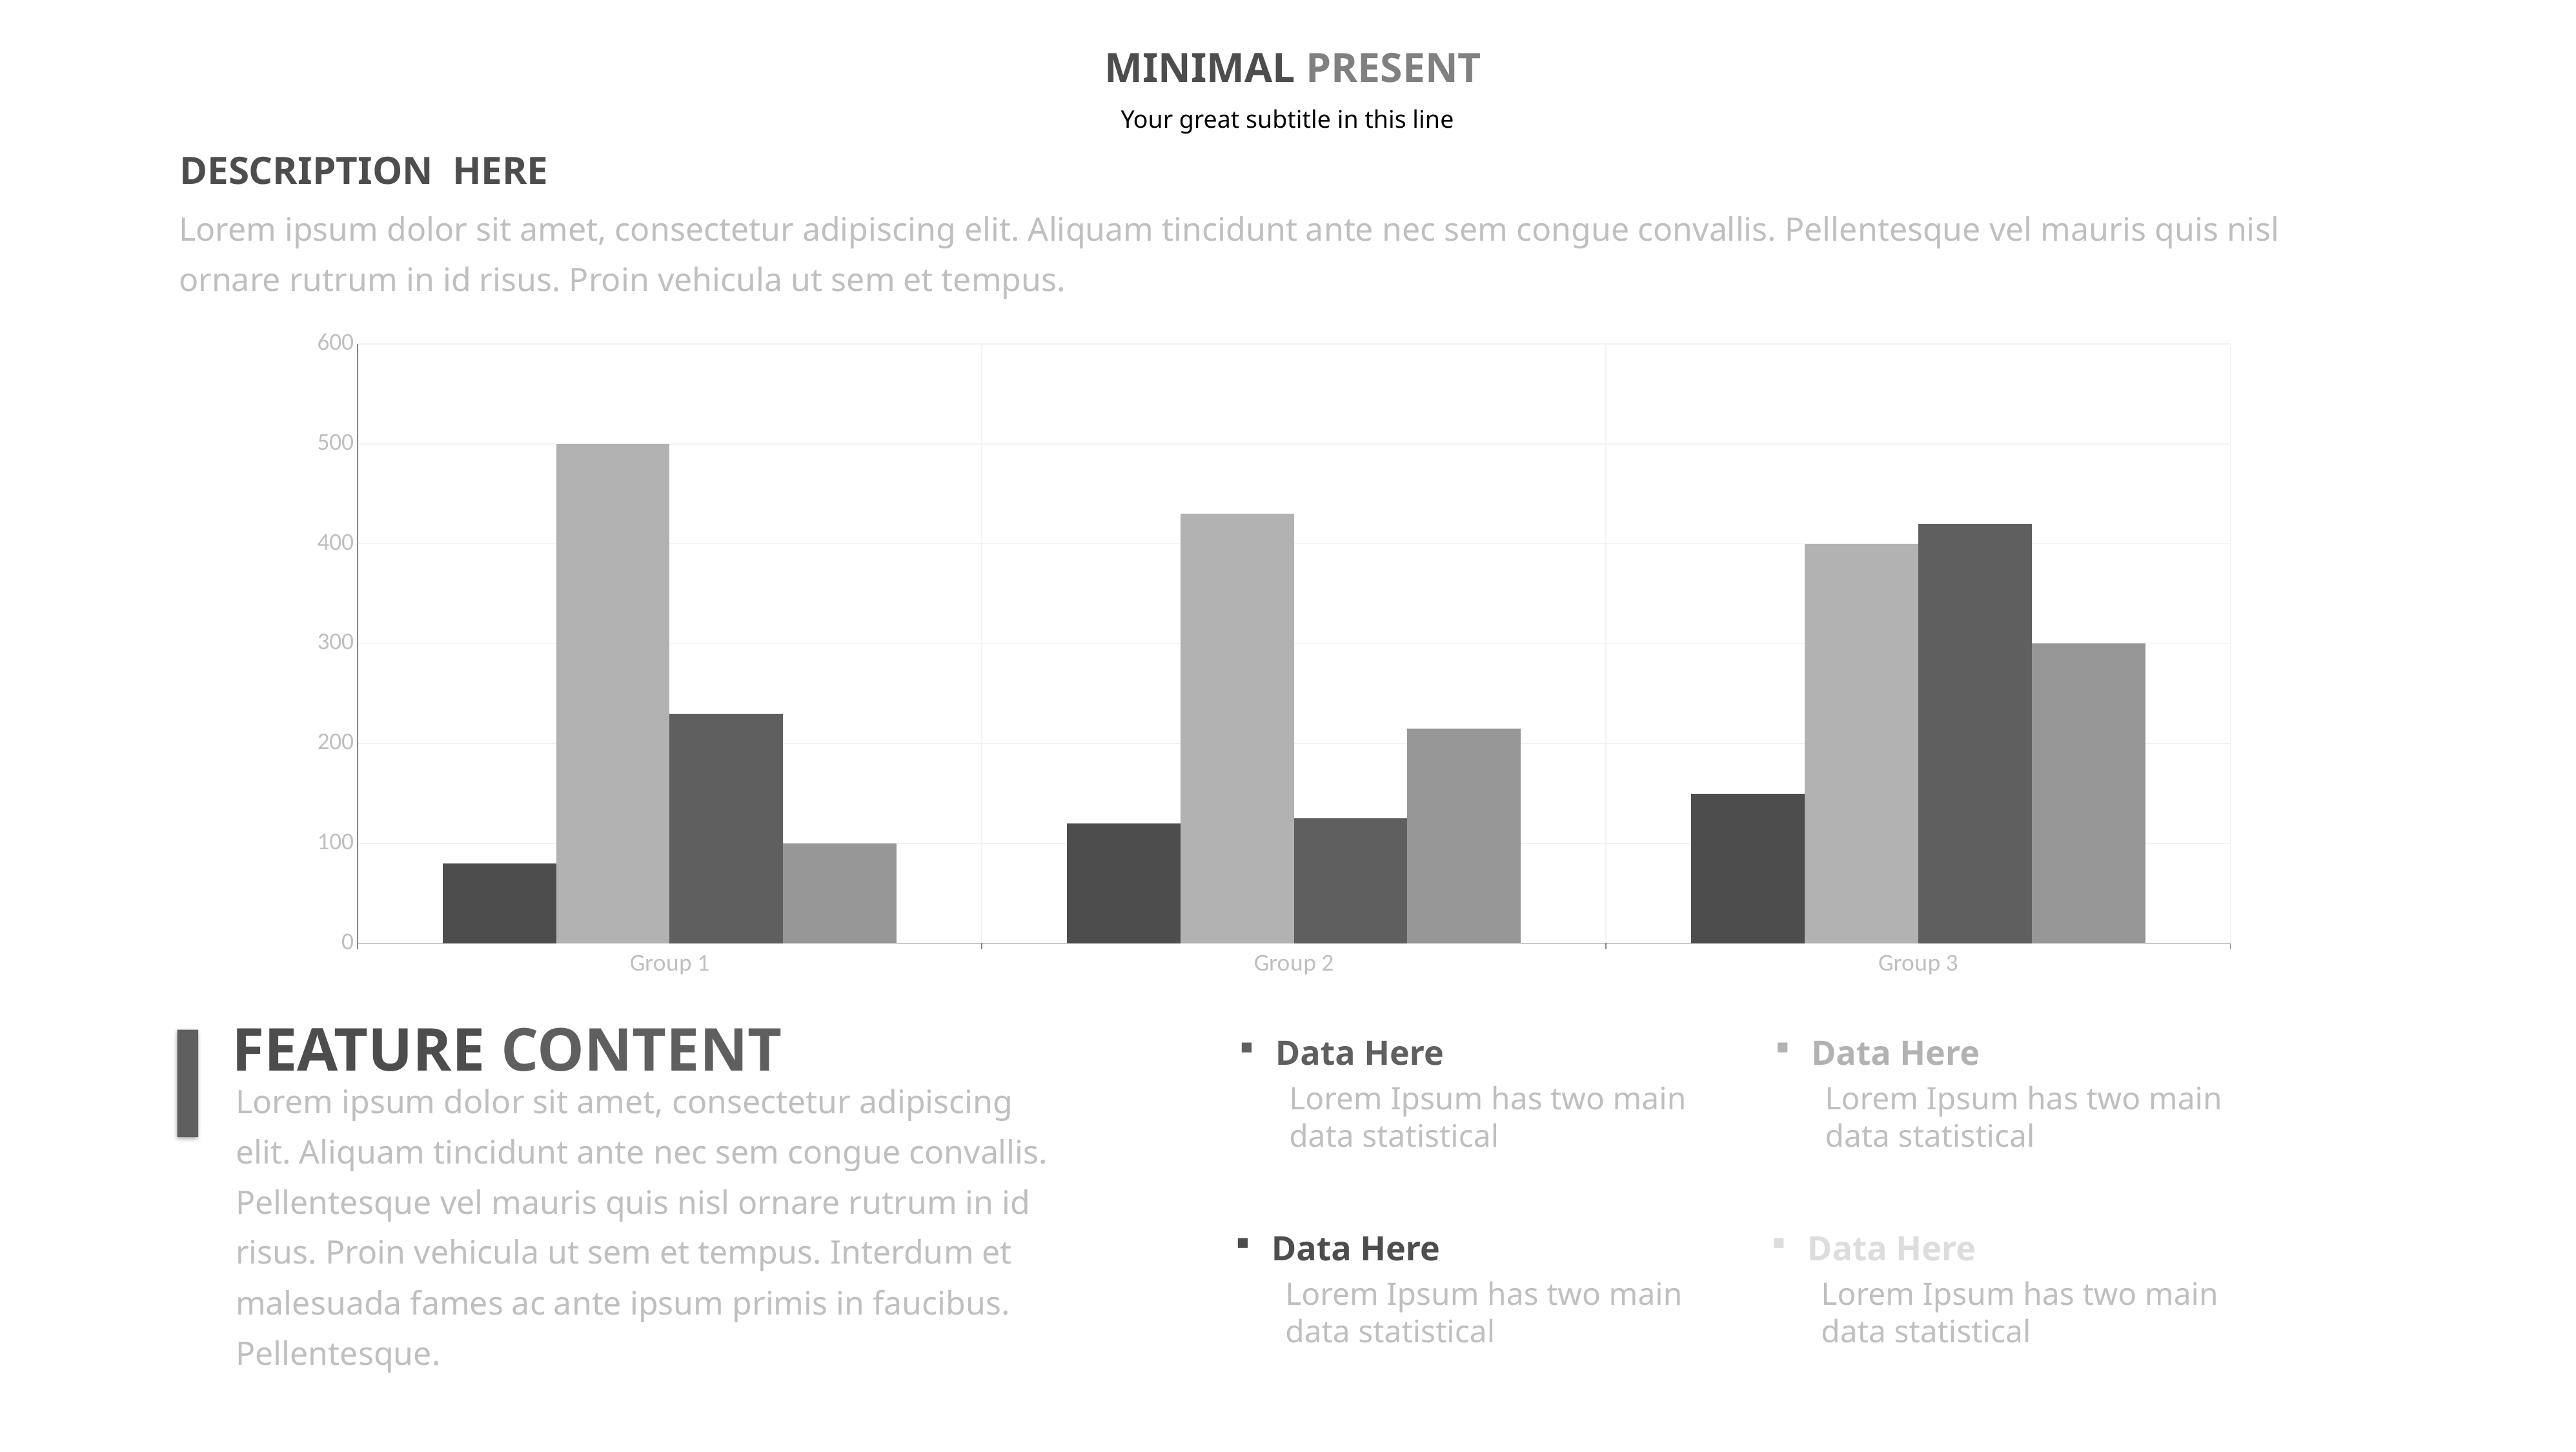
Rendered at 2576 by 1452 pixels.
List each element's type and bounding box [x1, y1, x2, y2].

text_box [1231, 1222, 1733, 1365]
chart [233, 330, 2280, 1007]
text_box [1235, 1026, 1737, 1169]
text_box [177, 1007, 1167, 1361]
text_box [152, 137, 2393, 312]
text_box [1767, 1222, 2269, 1365]
text_box [1770, 1026, 2273, 1169]
text_box [803, 32, 1783, 146]
